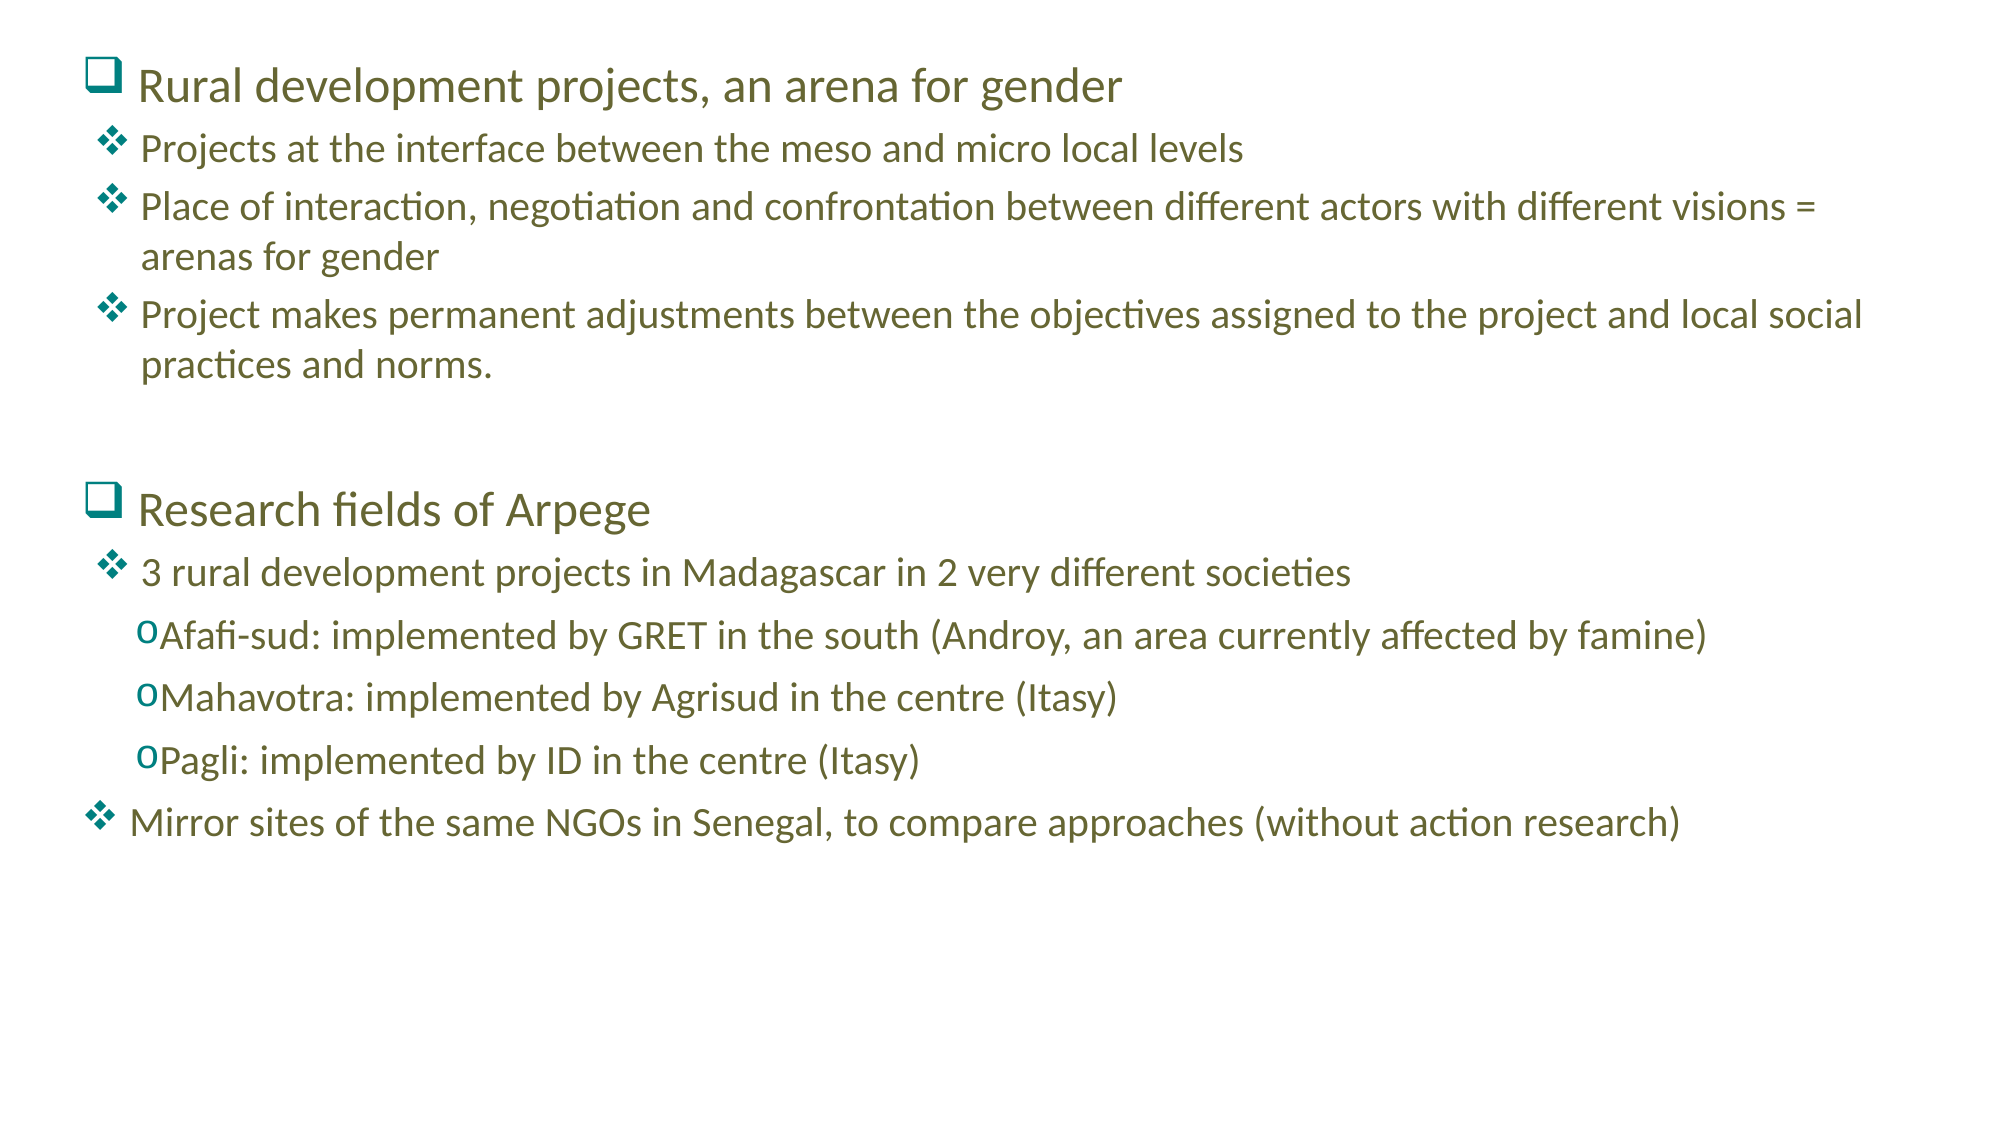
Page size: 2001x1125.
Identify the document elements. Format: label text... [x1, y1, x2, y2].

list Rural development projects, an arena for gender Projects at the interface between the meso and micro local levels Place of interaction, negotiation and confrontation between different actors with different visions = arenas for gender Project makes permanent adjustments between the objectives assigned to the project and local social practices and norms. Research fields of Arpege 3 rural development projects in Madagascar in 2 very different societies Afafi-sud: implemented by GRET in the south (Androy, an area currently affected by famine) Mahavotra: implemented by Agrisud in the centre (Itasy) Pagli: implemented by ID in the centre (Itasy) Mirror sites of the same NGOs in Senegal, to compare approaches (without action research) [66, 44, 1891, 1023]
